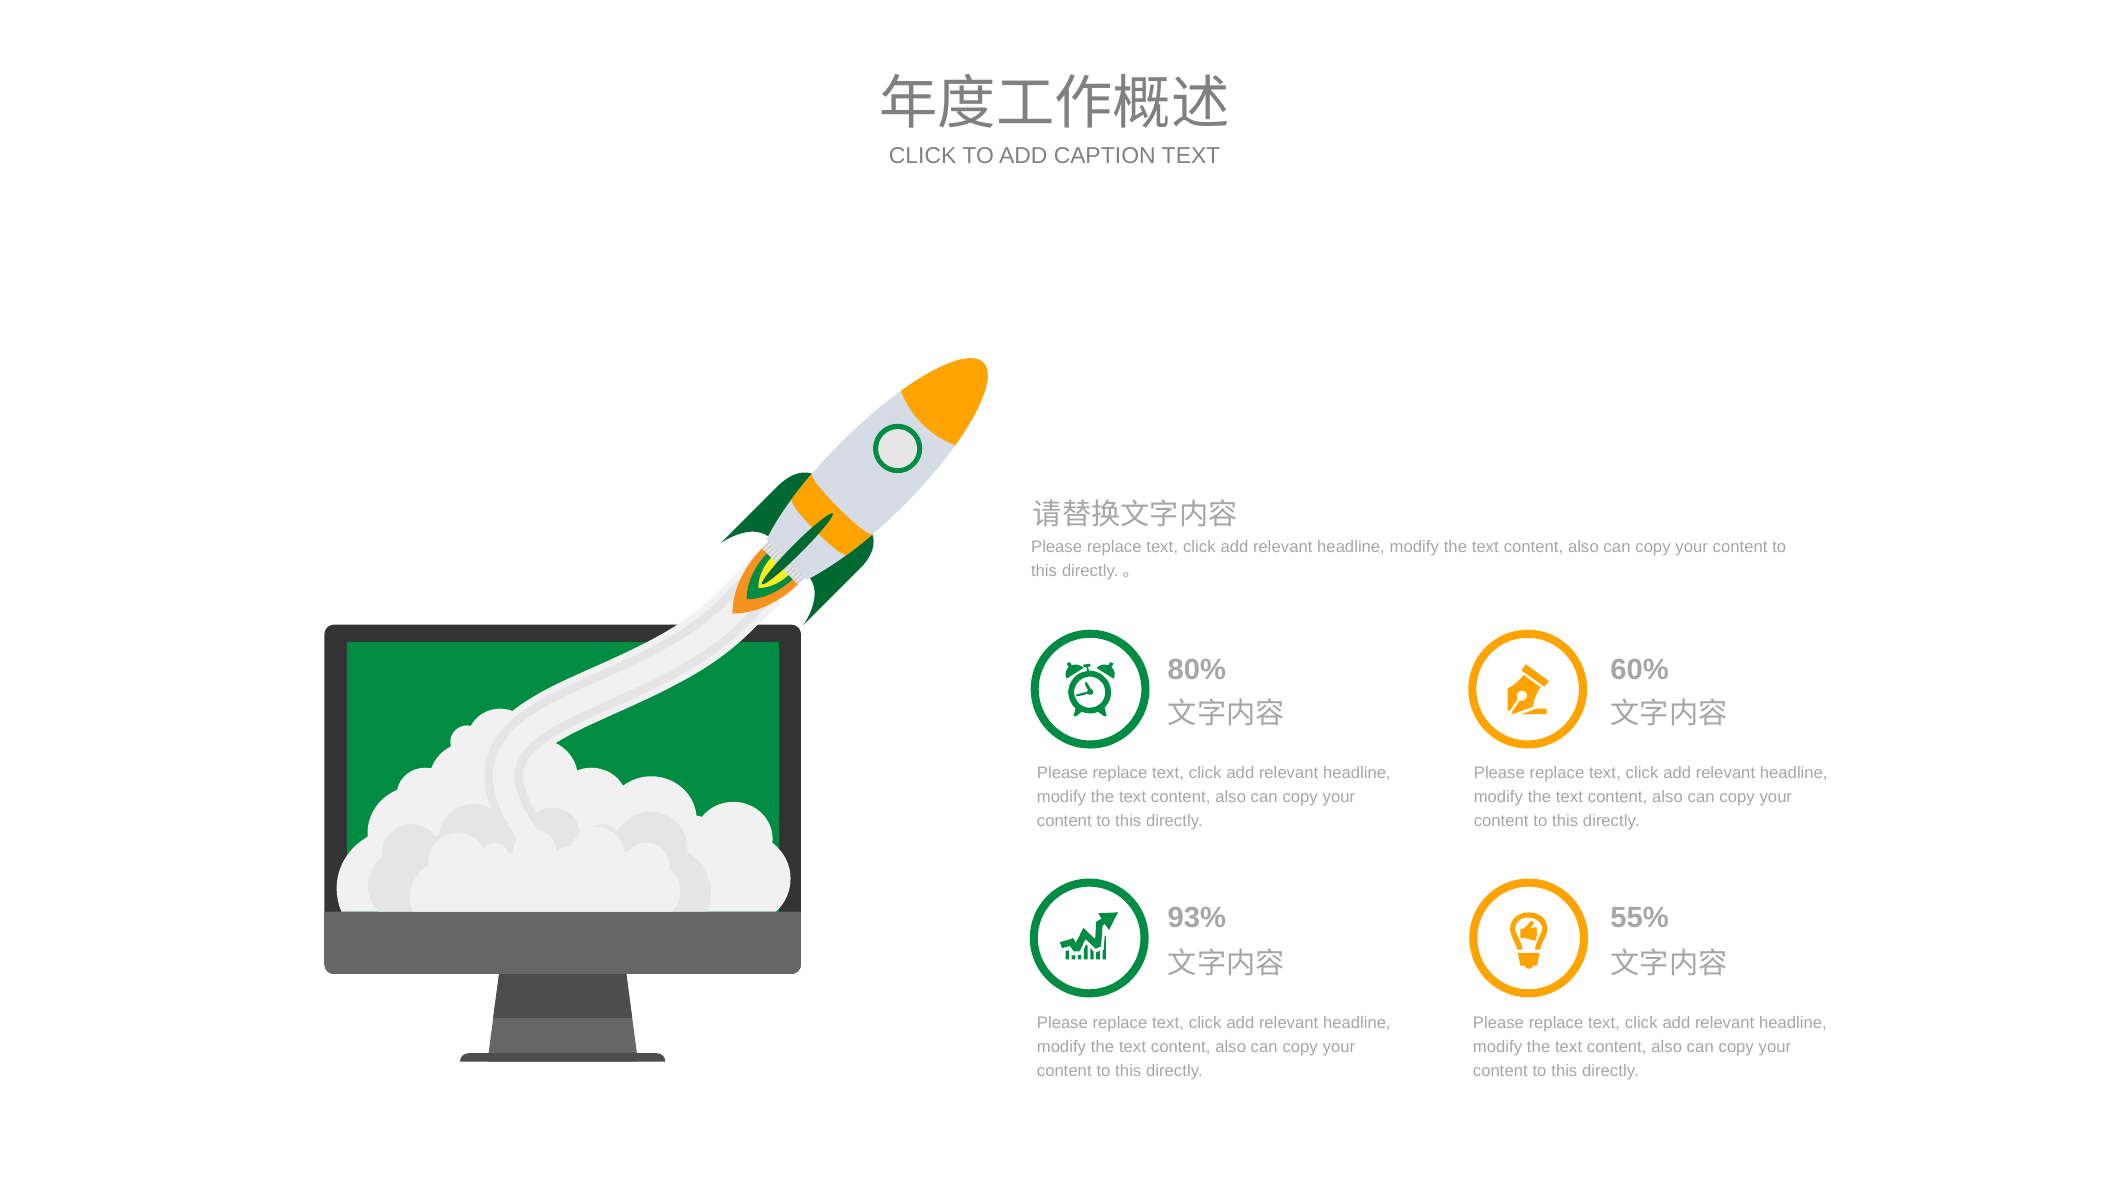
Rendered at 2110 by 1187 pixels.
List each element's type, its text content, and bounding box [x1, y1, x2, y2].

text_box 请替换文字内容 [1018, 481, 1253, 524]
text_box Please replace text, click add relevant headline, modify the text content, also can copy your content to this directly. [1022, 1000, 1416, 1087]
text_box 80% [1152, 636, 1242, 693]
text_box Please replace text, click add relevant headline, modify the text content, also can copy your content to this directly.。 [1016, 524, 1825, 588]
text_box 年度工作概述 [865, 65, 1245, 136]
text_box 93% [1152, 883, 1242, 941]
text_box Please replace text, click add relevant headline, modify the text content, also can copy your content to this directly. [1022, 750, 1416, 837]
text_box [1059, 912, 1119, 952]
text_box [1090, 948, 1094, 960]
text_box 60% [1595, 636, 1684, 693]
text_box 文字内容 [1153, 930, 1300, 988]
text_box Please replace text, click add relevant headline, modify the text content, also can copy your content to this directly. [1459, 750, 1853, 837]
text_box [1029, 628, 1151, 750]
text_box 文字内容 [1595, 930, 1743, 988]
text_box [1028, 877, 1150, 999]
text_box [1096, 950, 1100, 960]
text_box [1065, 950, 1069, 960]
text_box 文字内容 [1153, 680, 1300, 737]
text_box [1468, 877, 1590, 999]
text_box [1083, 944, 1088, 960]
text_box CLICK TO ADD CAPTION TEXT [865, 140, 1245, 168]
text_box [324, 345, 1001, 1062]
text_box 55% [1595, 883, 1684, 941]
text_box [1096, 662, 1115, 679]
text_box [1102, 935, 1106, 960]
text_box Please replace text, click add relevant headline, modify the text content, also can copy your content to this directly. [1458, 1000, 1852, 1087]
text_box [1510, 912, 1548, 950]
text_box [1507, 664, 1549, 715]
text_box [1065, 662, 1111, 717]
text_box [1467, 628, 1589, 750]
text_box [1517, 952, 1540, 969]
text_box 文字内容 [1595, 680, 1743, 737]
